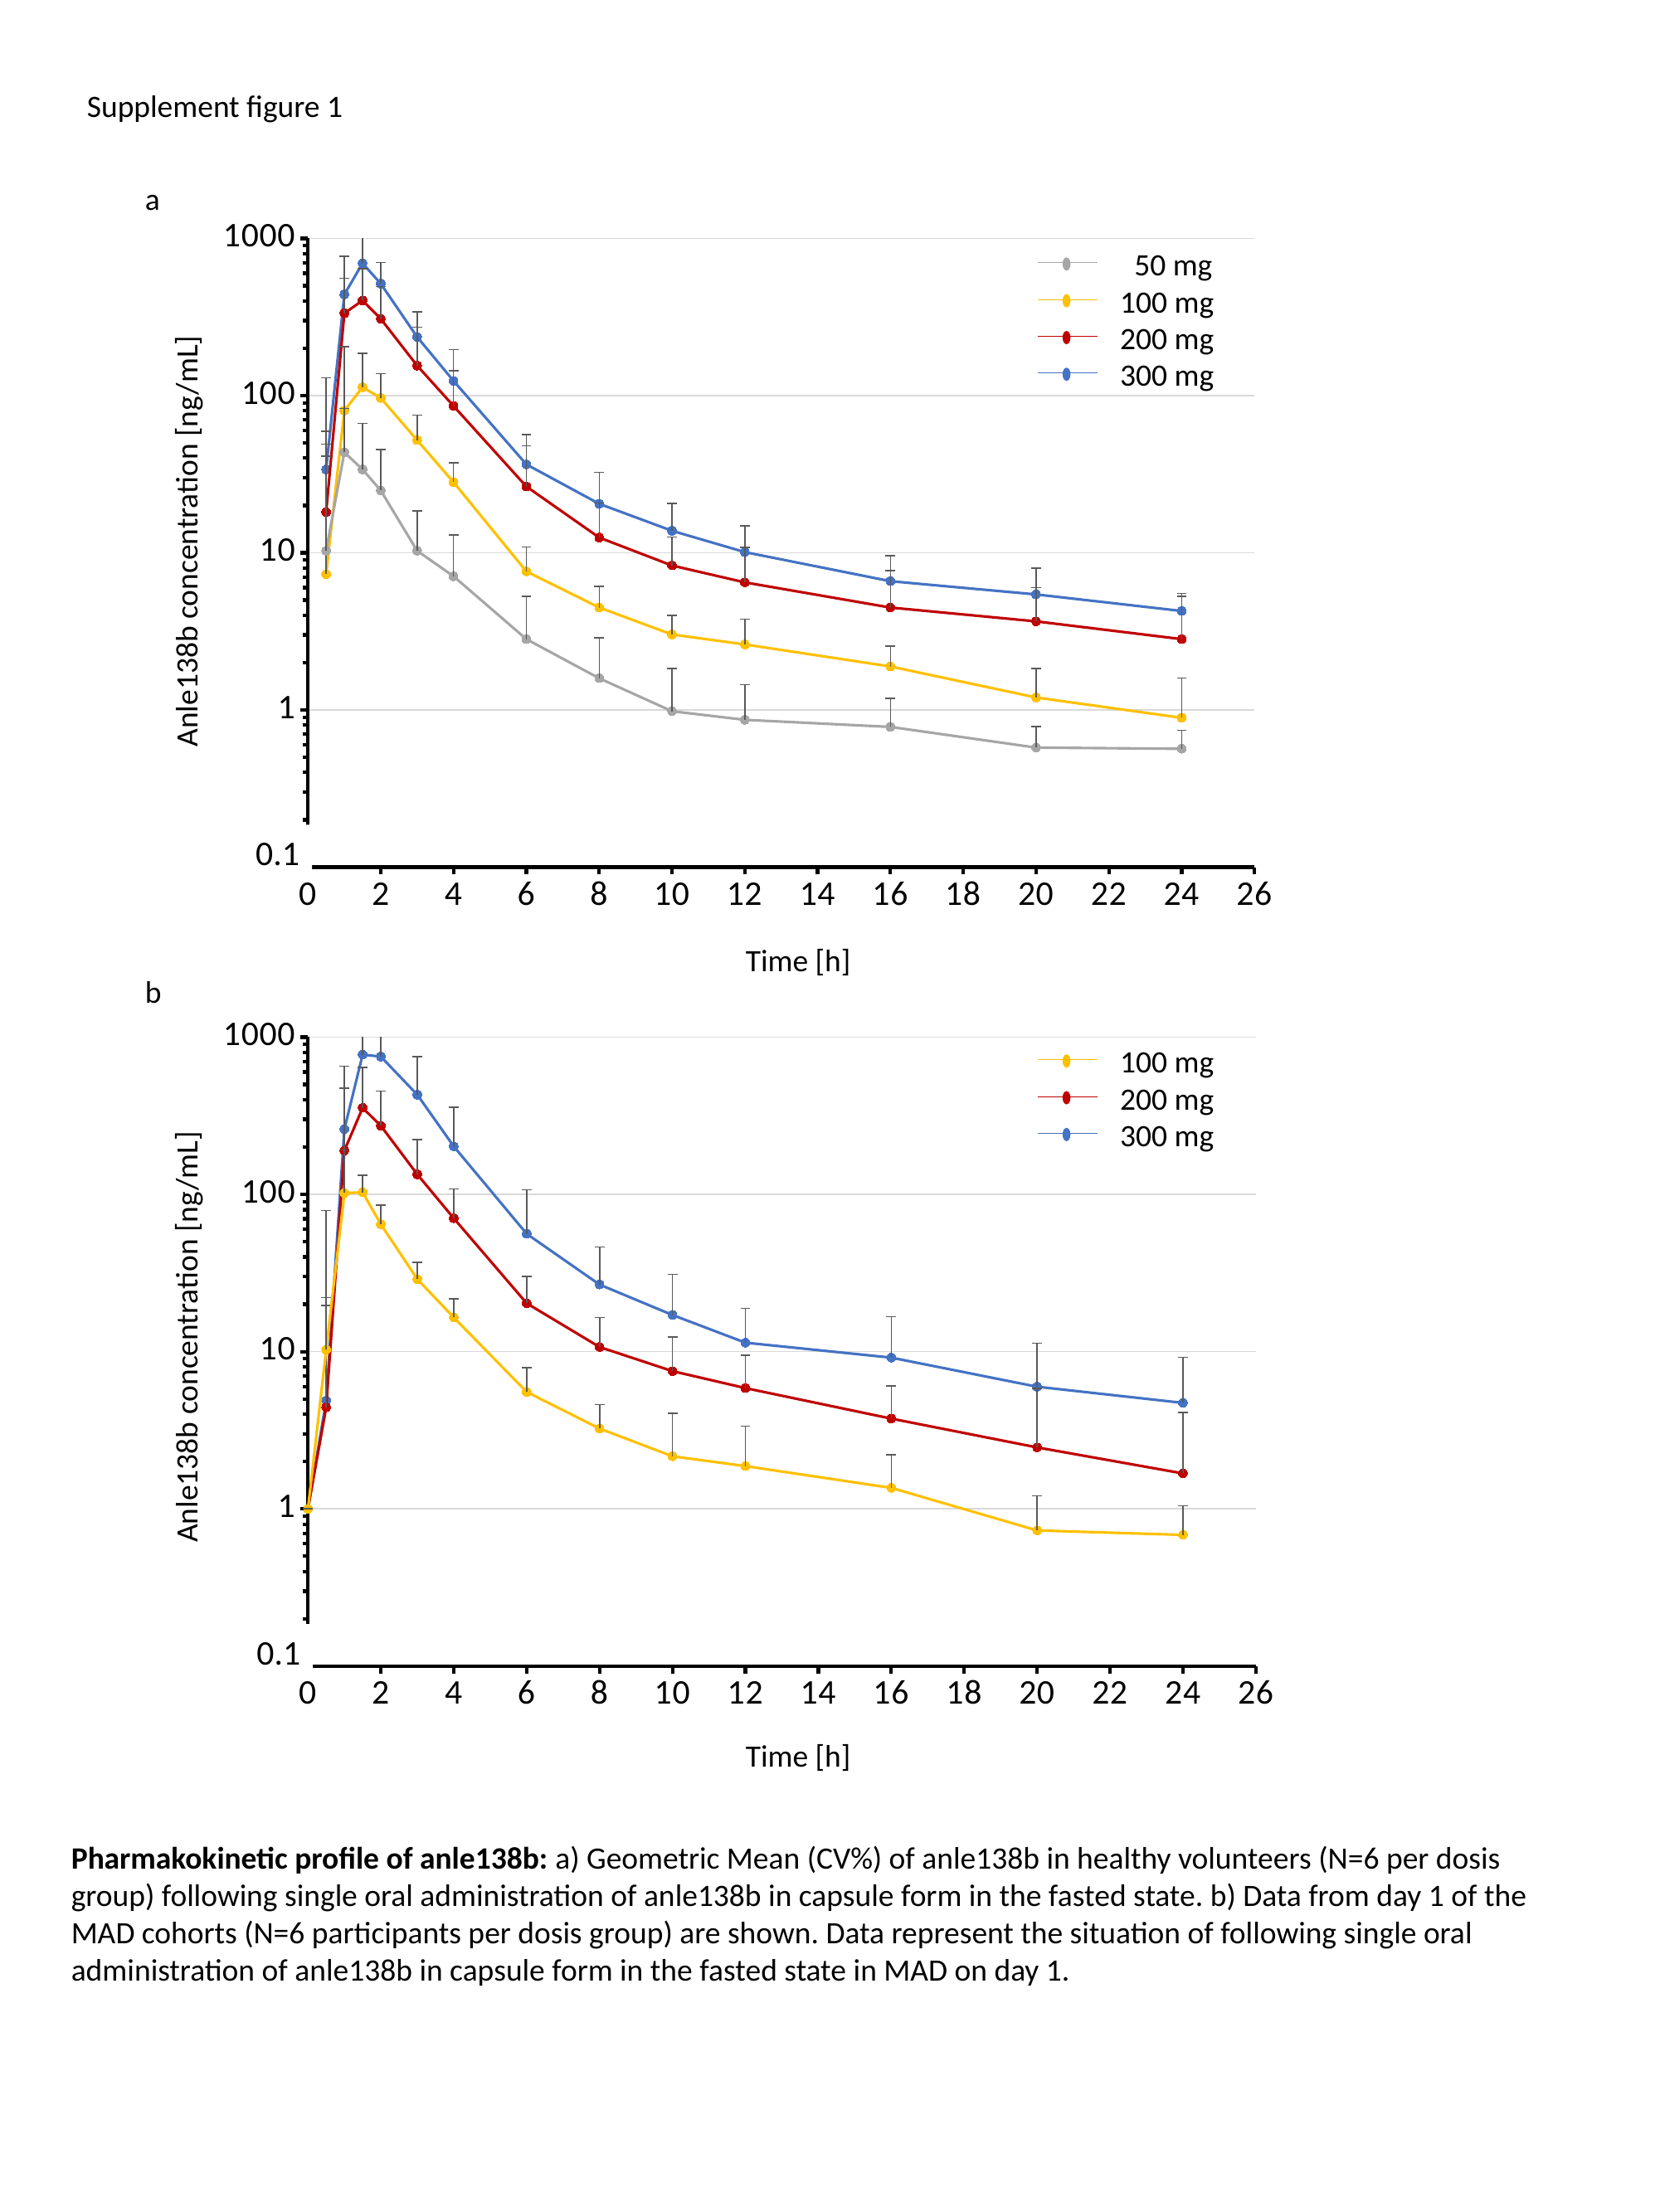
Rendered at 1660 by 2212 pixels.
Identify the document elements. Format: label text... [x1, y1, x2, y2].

text_box Anle138b concentration [ng/mL] [160, 323, 201, 760]
text_box b [133, 965, 174, 1016]
text_box Time [h] [733, 934, 864, 984]
text_box Anle138b concentration [ng/mL] [160, 1118, 201, 1555]
text_box Supplement figure 1 [74, 80, 356, 130]
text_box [1037, 238, 1228, 400]
chart [201, 1004, 1297, 1728]
chart [201, 206, 1295, 929]
text_box a [133, 173, 173, 223]
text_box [1037, 1035, 1228, 1160]
text_box Time [h] [733, 1729, 864, 1780]
text_box Pharmakokinetic profile of anle138b: a) Geometric Mean (CV%) of anle138b in healthy volunteers (N=6 per dosis group) following single oral administration of anle138b in capsule form in the fasted state. b) Data from day 1 of the MAD cohorts (N=6 participants per dosis group) are shown. Data represent the situation of following single oral administration of anle138b in capsule form in the fasted state in MAD on day 1. [58, 1831, 1569, 2030]
